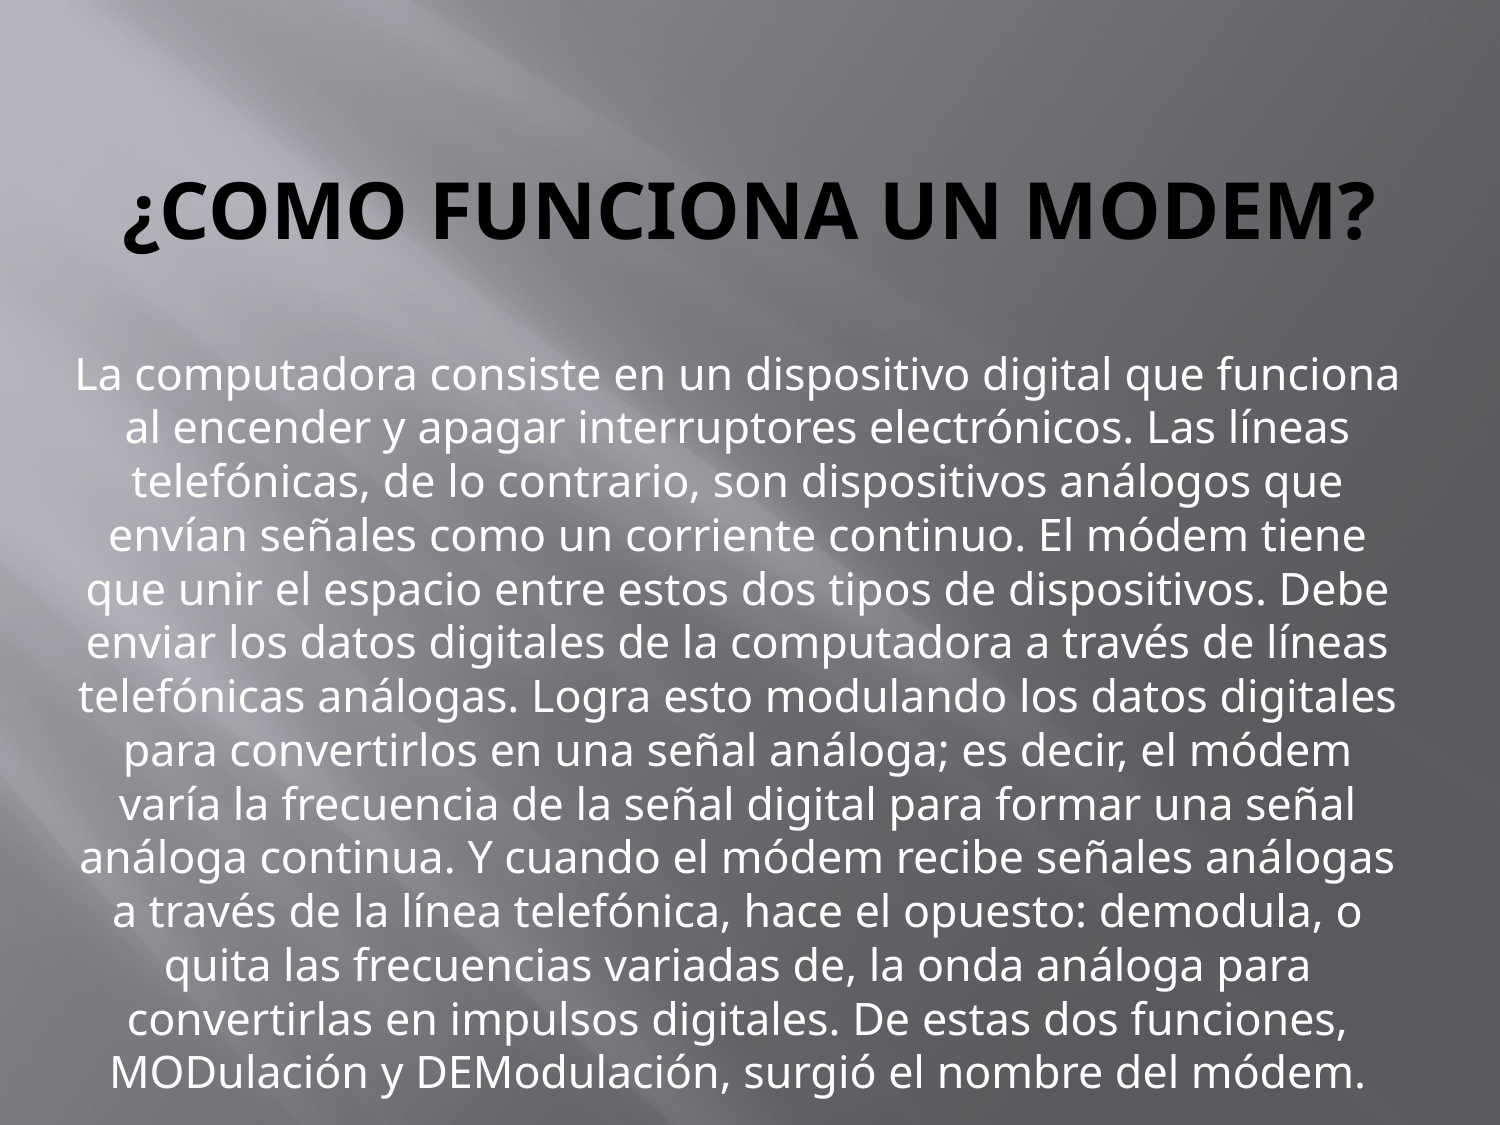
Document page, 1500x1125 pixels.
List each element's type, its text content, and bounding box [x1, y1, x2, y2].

title ¿COMO FUNCIONA UN MODEM? [112, 101, 1388, 256]
subtitle La computadora consiste en un dispositivo digital que funciona al encender y apagar interruptores electrónicos. Las líneas telefónicas, de lo contrario, son dispositivos análogos que envían señales como un corriente continuo. El módem tiene que unir el espacio entre estos dos tipos de dispositivos. Debe enviar los datos digitales de la computadora a través de líneas telefónicas análogas. Logra esto modulando los datos digitales para convertirlos en una señal análoga; es decir, el módem varía la frecuencia de la señal digital para formar una señal análoga continua. Y cuando el módem recibe señales análogas a través de la línea telefónica, hace el opuesto: demodula, o quita las frecuencias variadas de, la onda análoga para convertirlas en impulsos digitales. De estas dos funciones, MODulación y DEModulación, surgió el nombre del módem. [53, 338, 1424, 1125]
